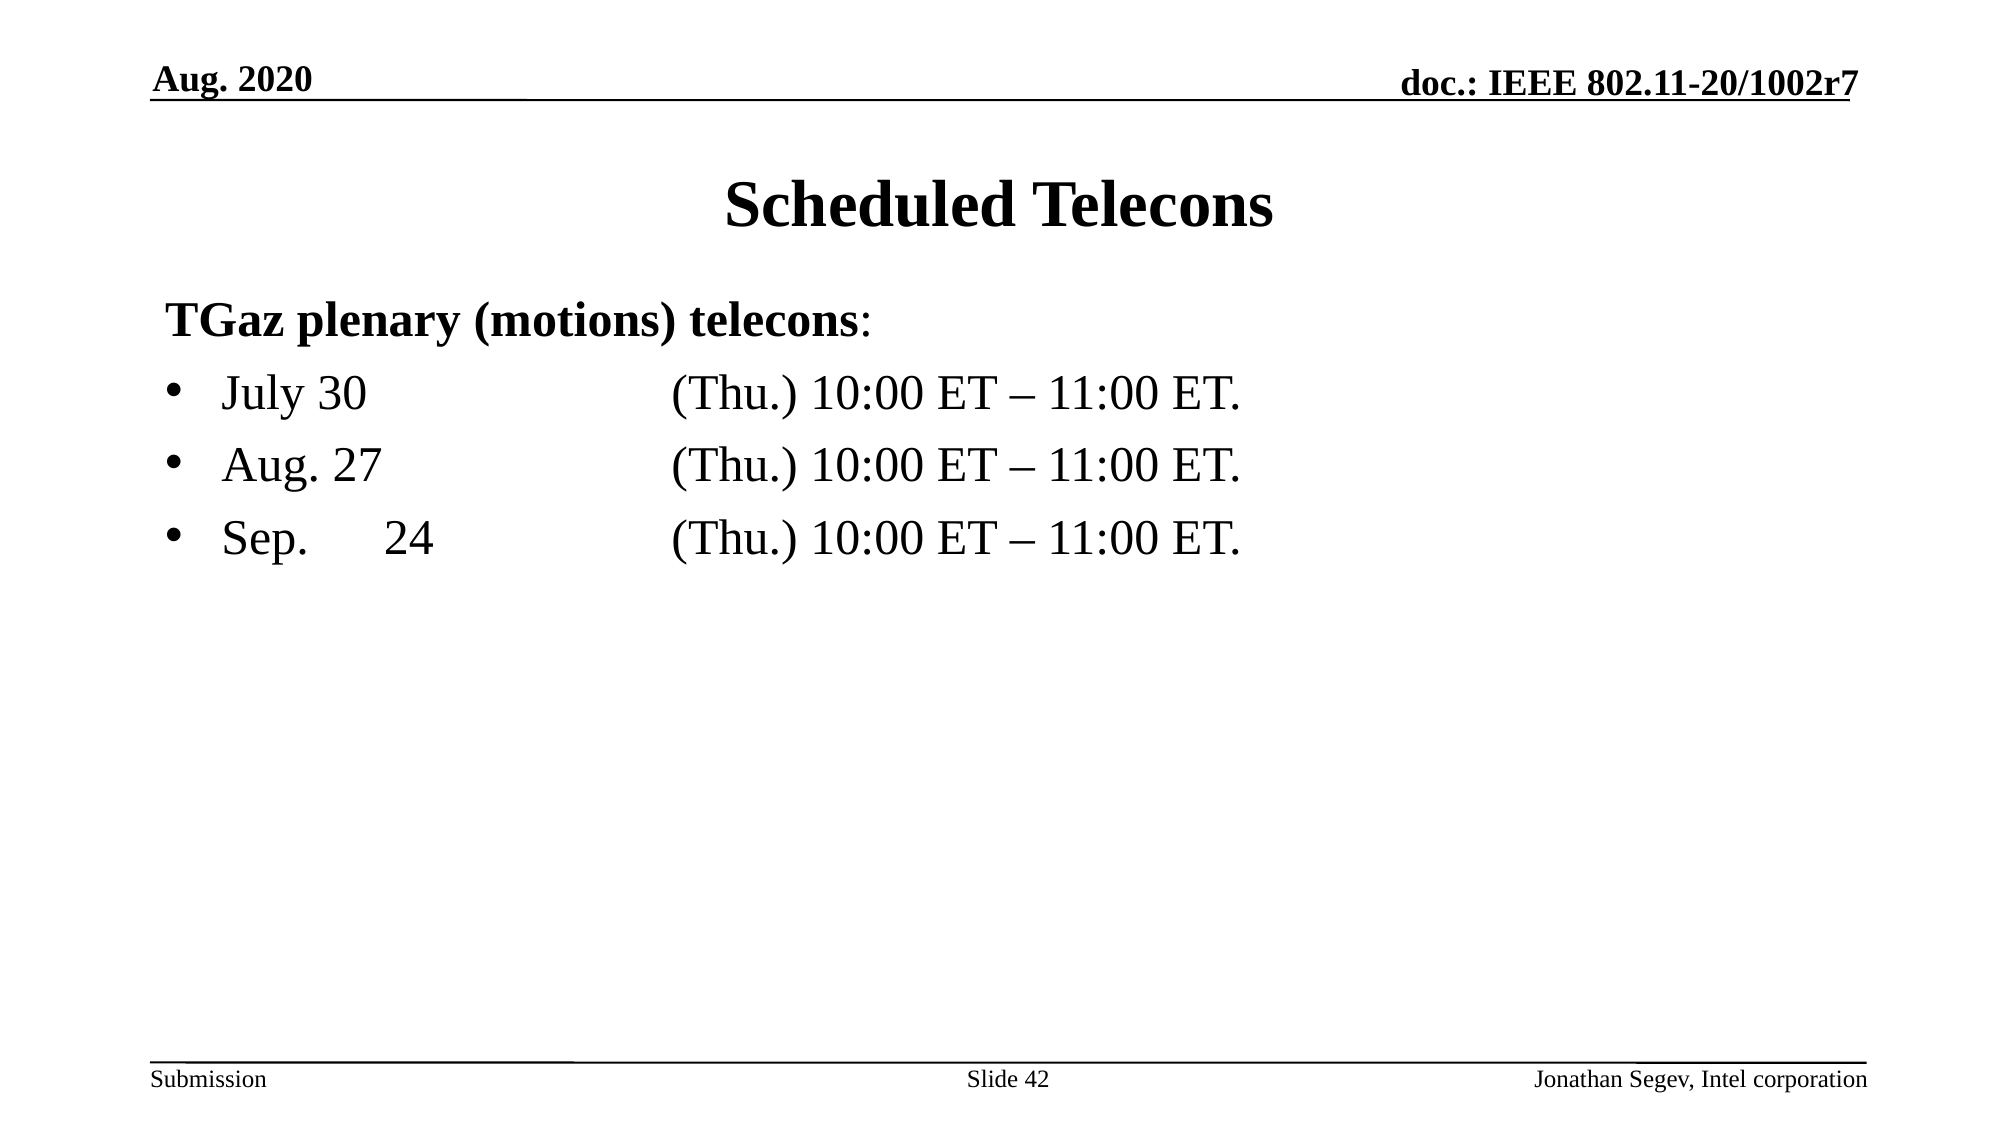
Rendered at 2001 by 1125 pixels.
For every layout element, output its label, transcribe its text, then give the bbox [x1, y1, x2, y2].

footer Jonathan Segev, Intel corporation [1171, 1061, 1869, 1093]
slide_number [152, 54, 563, 100]
list TGaz plenary (motions) telecons: July 30 (Thu.) 10:00 ET – 11:00 ET. Aug. 27 (Thu.) 10:00 ET – 11:00 ET. Sep. 24 (Thu.) 10:00 ET – 11:00 ET. [149, 278, 1850, 670]
title Scheduled Telecons [149, 112, 1850, 278]
slide_number Slide 42 [950, 1061, 1067, 1123]
